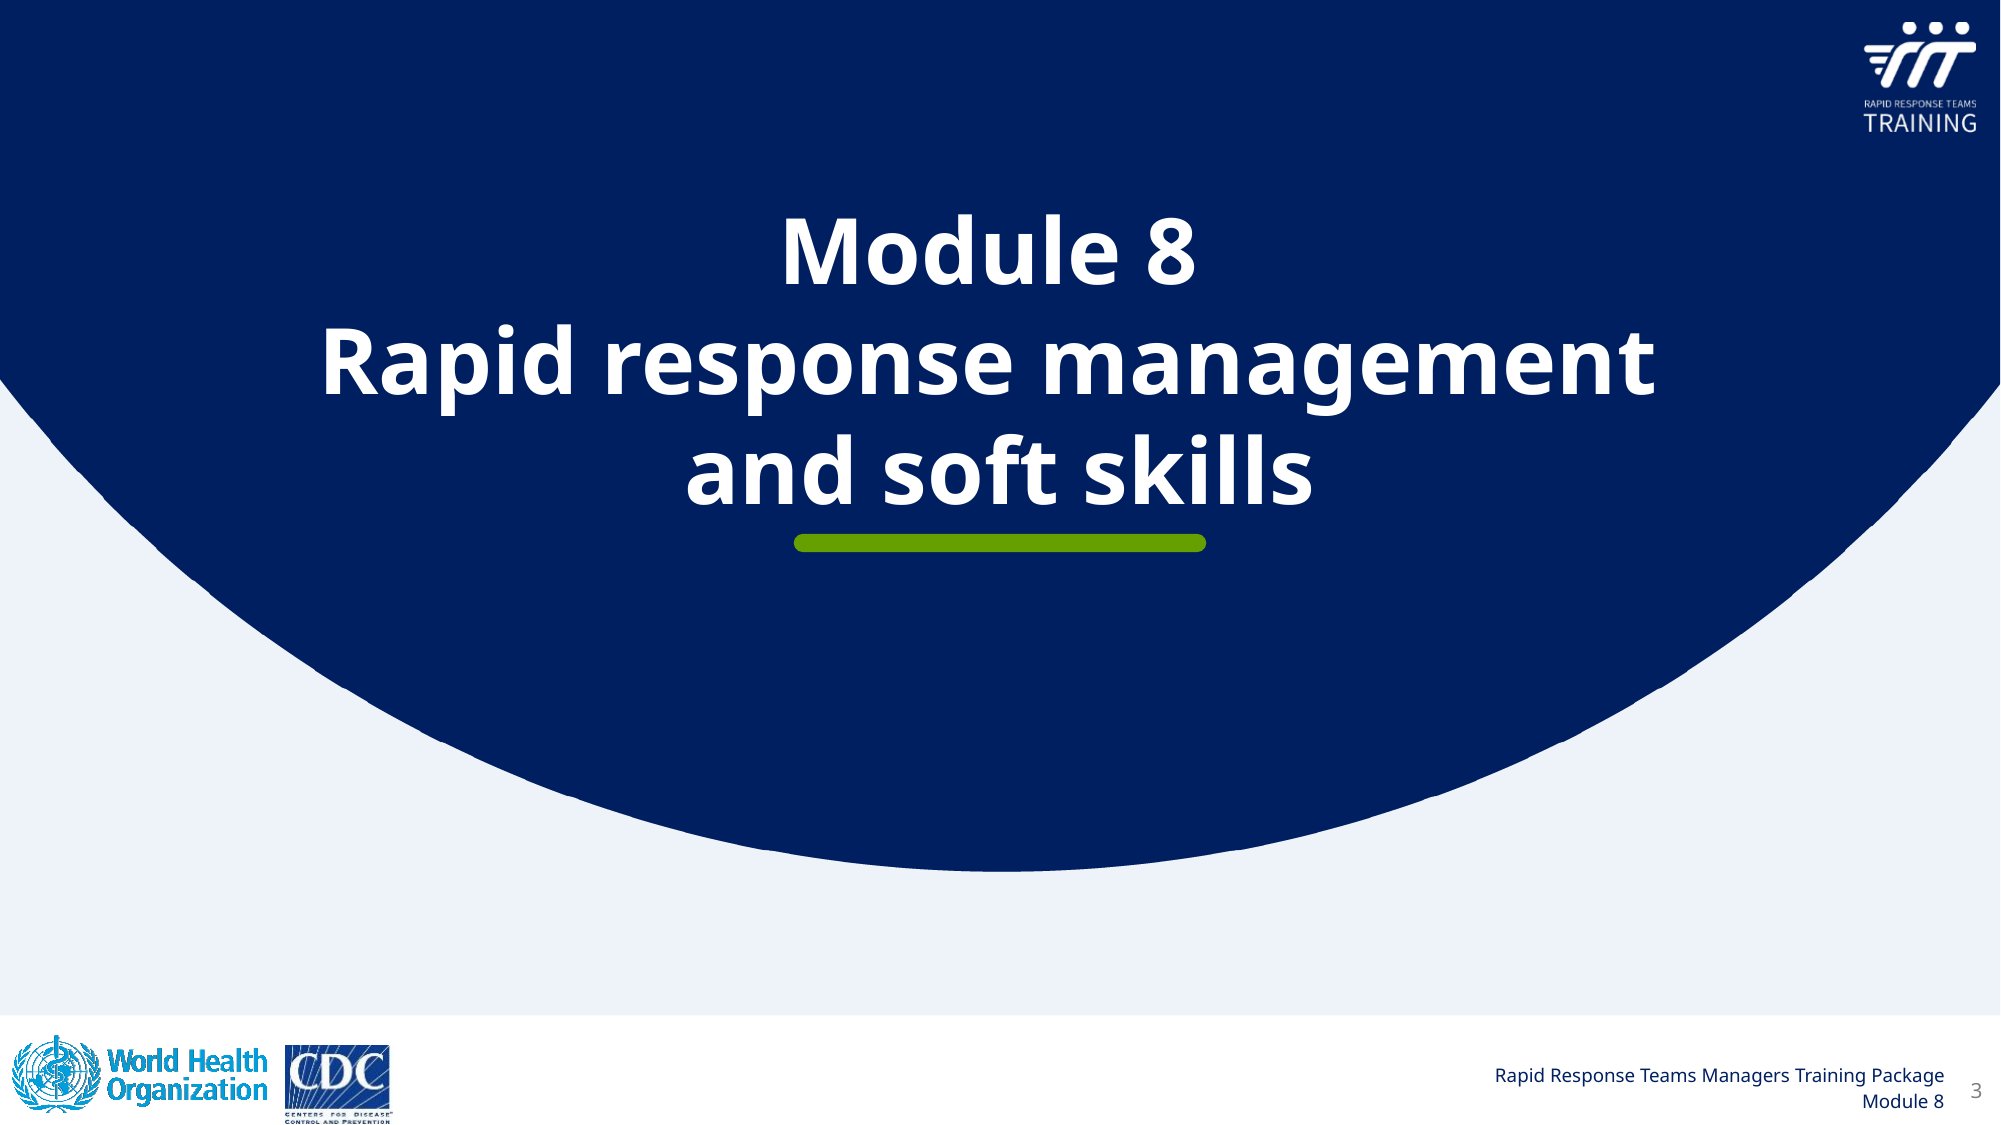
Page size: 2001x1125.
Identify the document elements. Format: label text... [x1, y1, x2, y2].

picture [38, 1044, 53, 1052]
picture [50, 1109, 62, 1113]
picture [0, 0, 2001, 904]
slide_number 3 [1953, 1070, 2000, 1124]
text_box [793, 533, 1207, 553]
picture [43, 1088, 54, 1094]
picture [28, 1054, 36, 1077]
picture [34, 1058, 41, 1077]
picture [285, 1045, 393, 1124]
picture [12, 1035, 53, 1067]
text_box Module 8 Rapid response management and soft skills [0, 185, 2000, 531]
picture [36, 1035, 267, 1113]
picture [12, 1084, 46, 1113]
picture [38, 1092, 54, 1100]
picture [46, 1056, 54, 1061]
